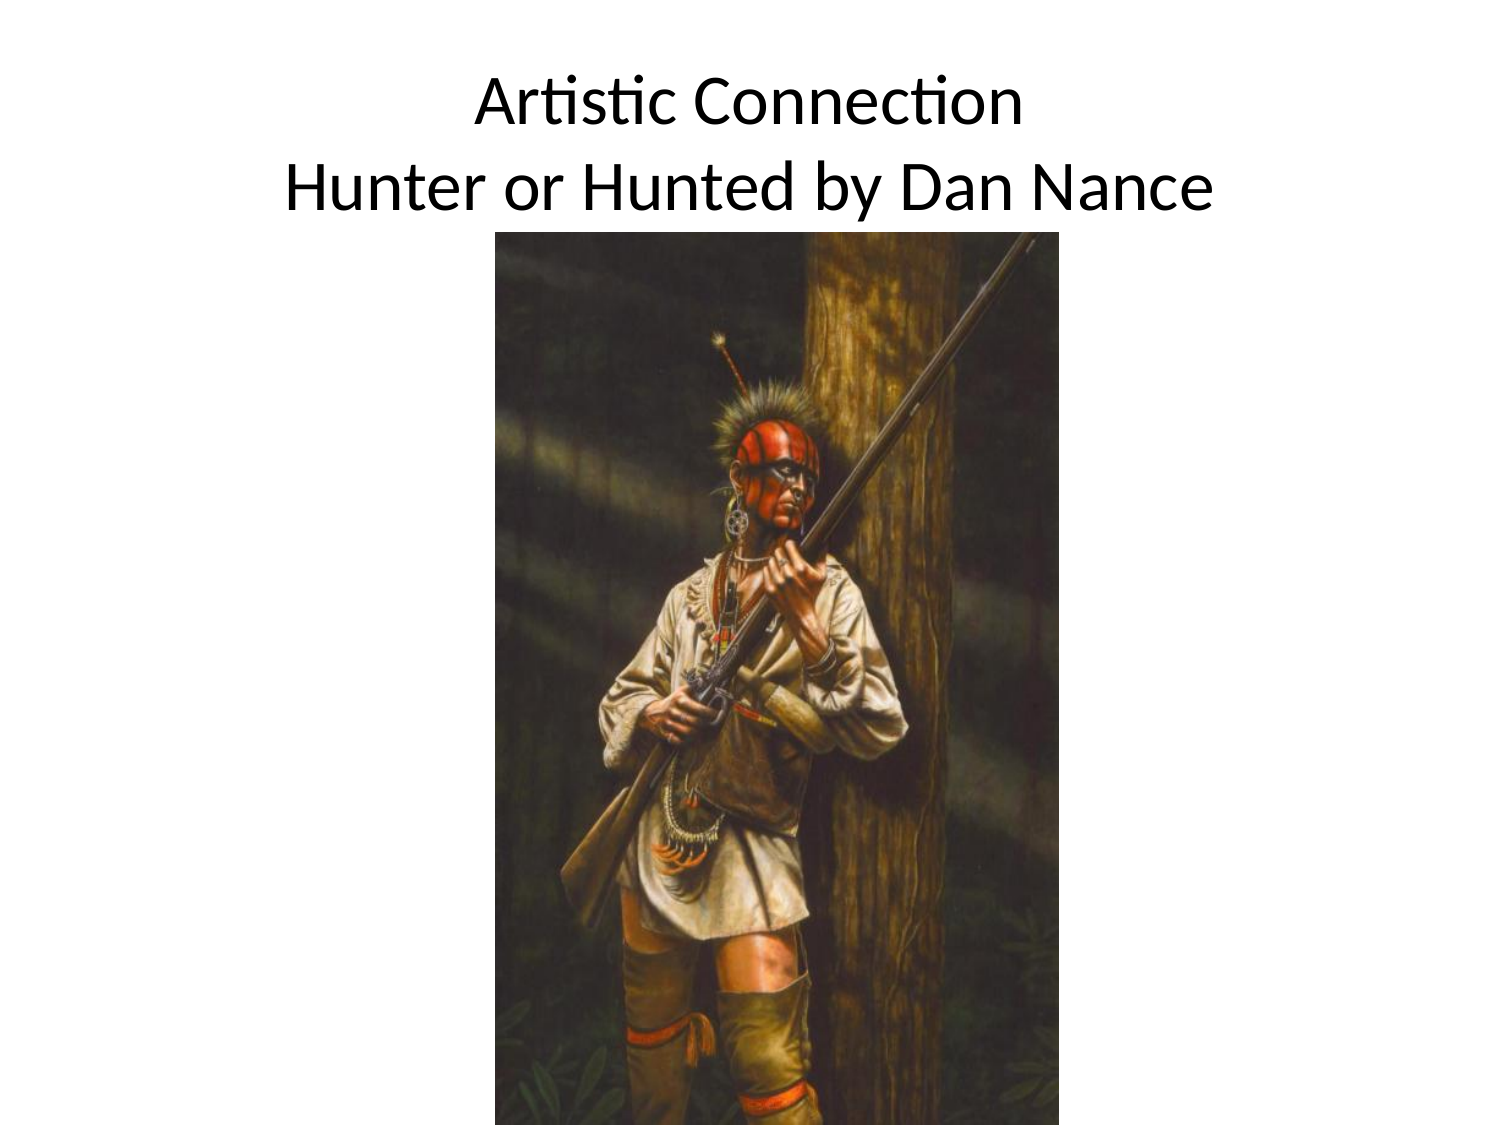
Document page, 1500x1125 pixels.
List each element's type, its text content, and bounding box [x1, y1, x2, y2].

title Artistic Connection Hunter or Hunted by Dan Nance [75, 45, 1425, 230]
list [0, 232, 1500, 1125]
